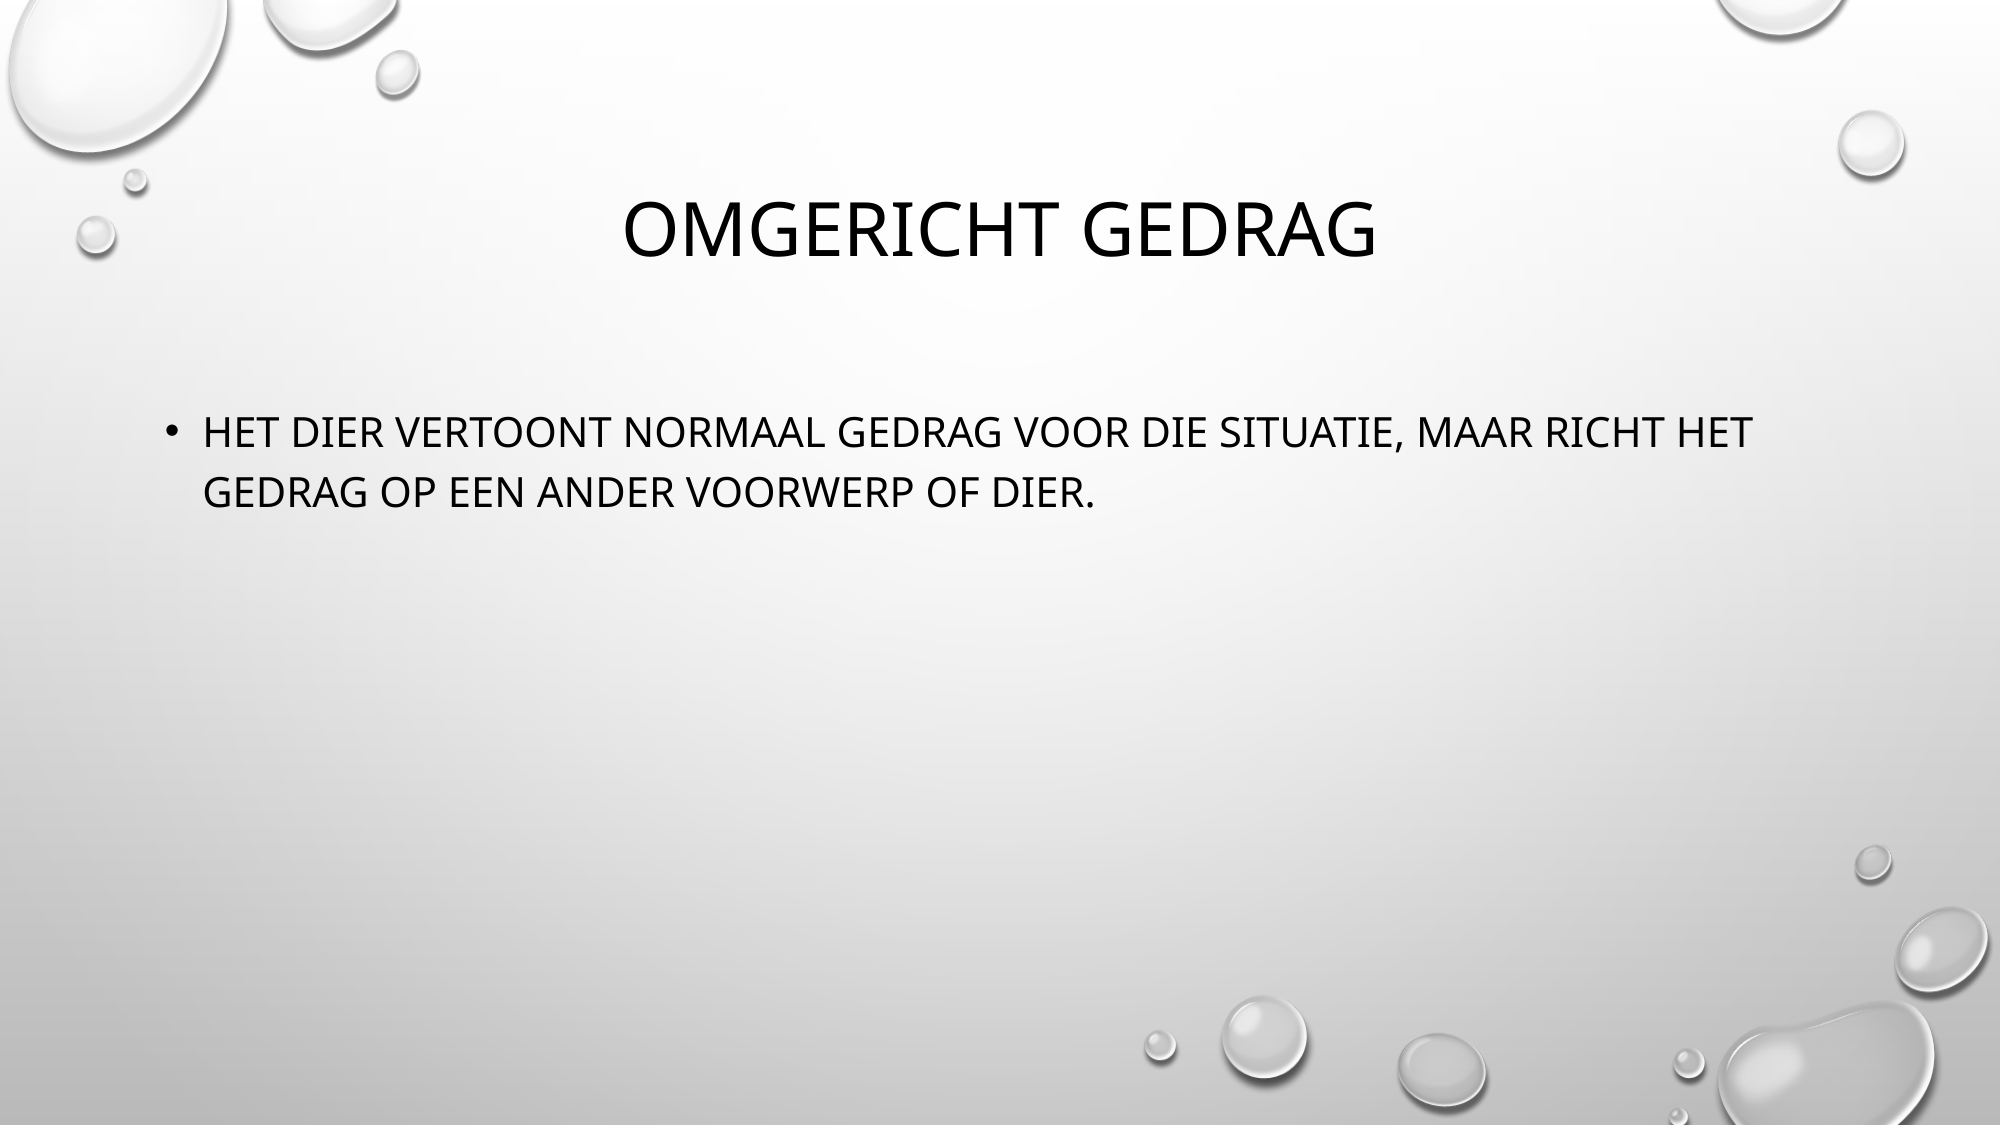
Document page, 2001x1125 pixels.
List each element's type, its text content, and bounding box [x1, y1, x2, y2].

title Omgericht gedrag [149, 101, 1851, 364]
list Het dier vertoont normaal gedrag voor die situatie, maar richt het gedrag op een ander voorwerp of dier. [149, 388, 1850, 950]
picture [0, 0, 2000, 1125]
